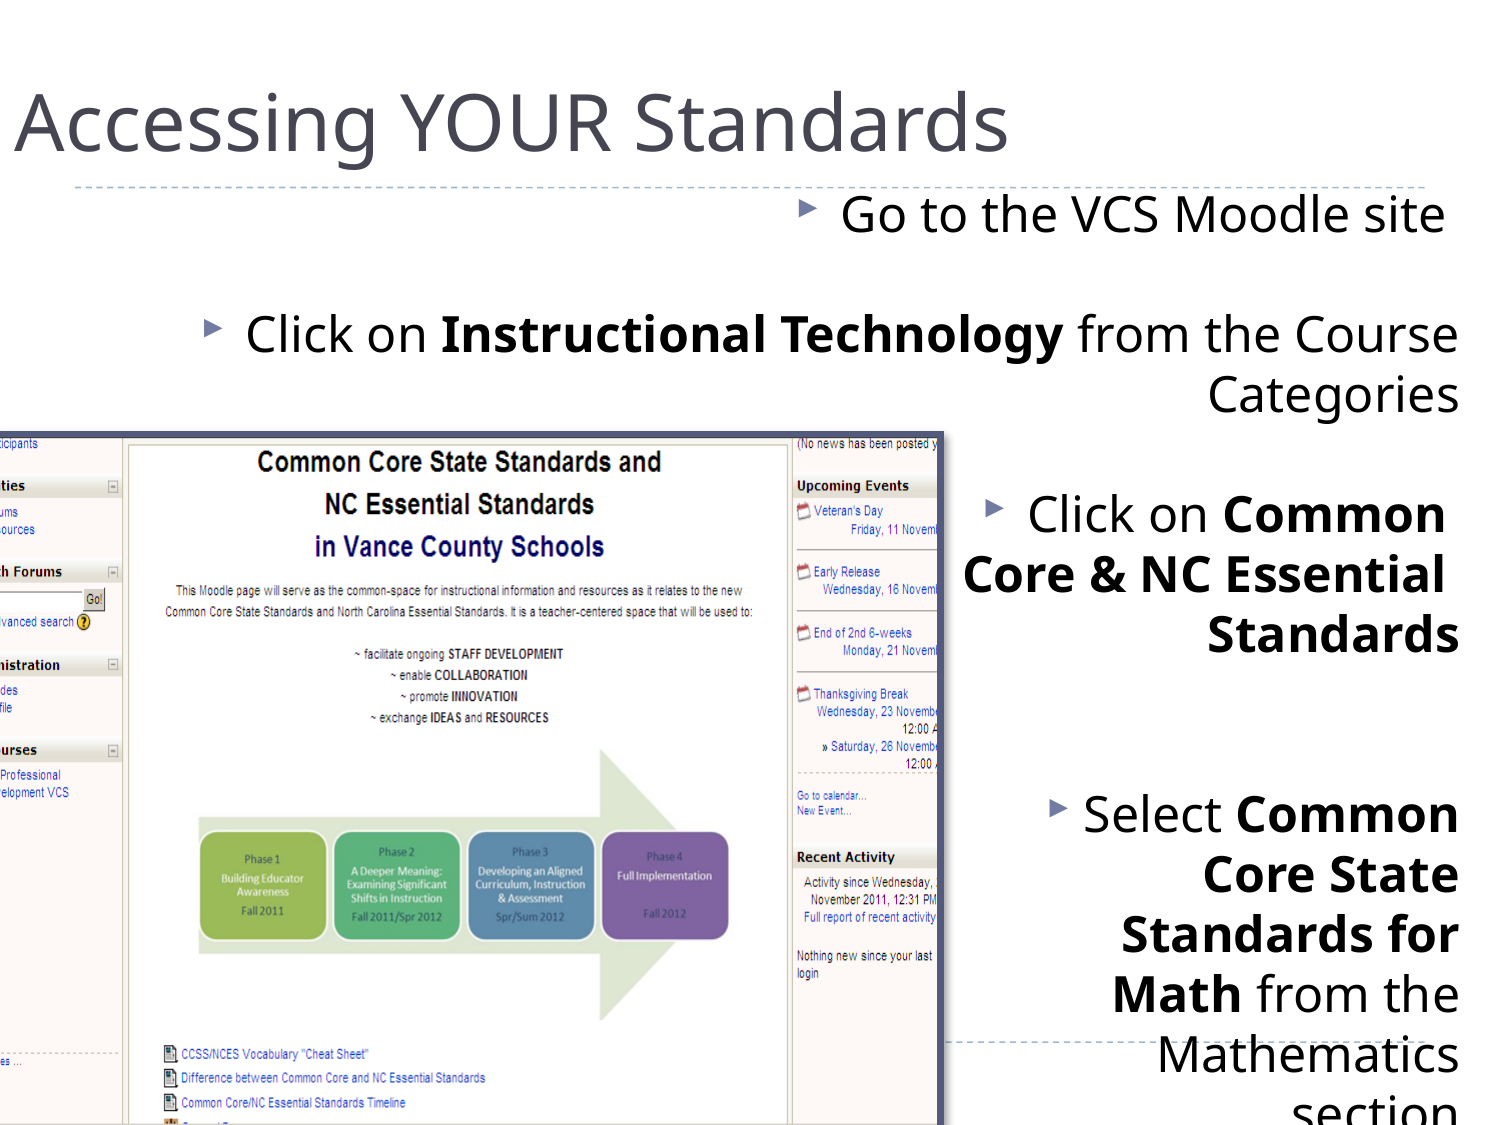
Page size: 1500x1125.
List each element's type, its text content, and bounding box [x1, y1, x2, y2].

title Accessing YOUR Standards [0, 0, 1350, 175]
picture [0, 437, 938, 1125]
list Go to the VCS Moodle site Click on Instructional Technology from the Course Categories Click on Common Core & NC Essential Standards Select Common Core State Standards for Math from the Mathematics section [37, 174, 1475, 1125]
